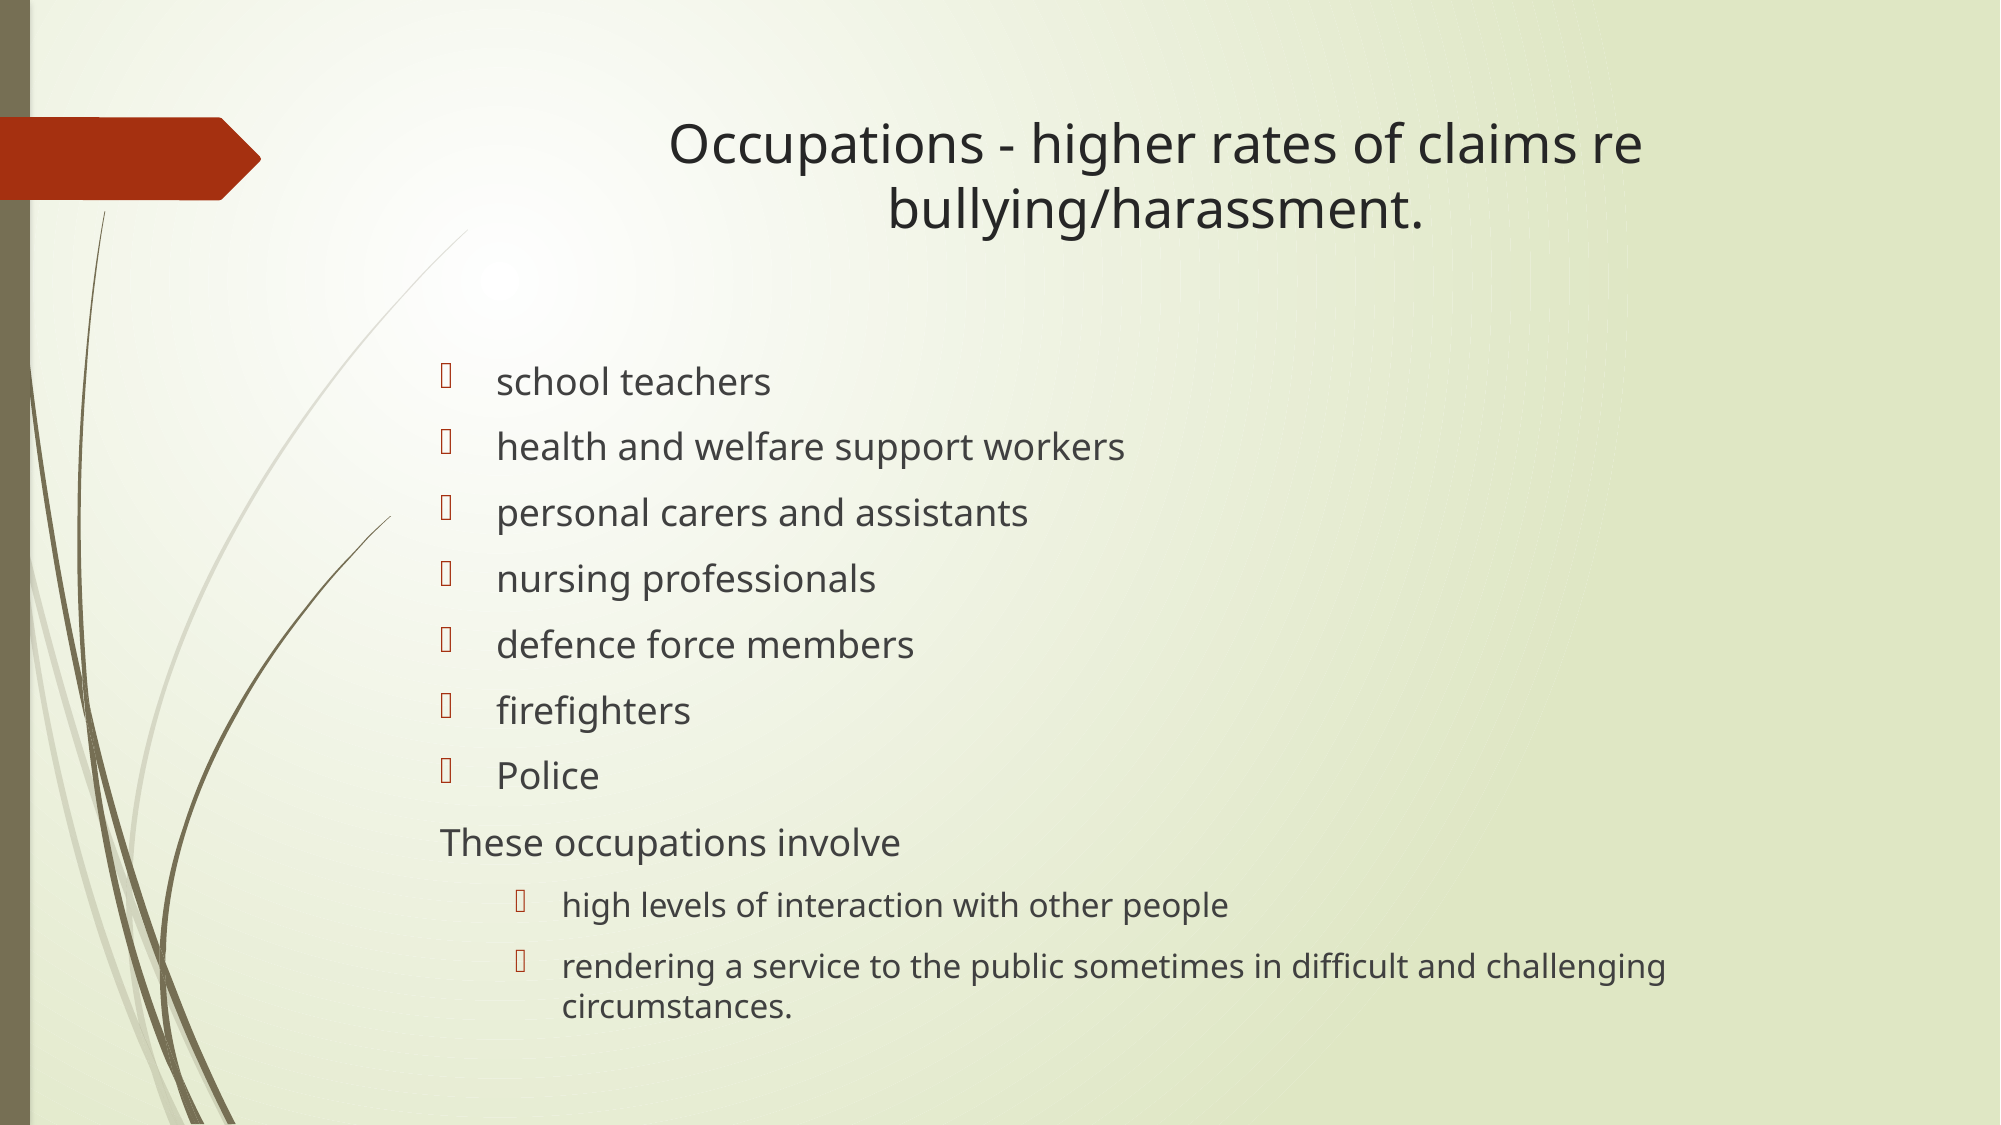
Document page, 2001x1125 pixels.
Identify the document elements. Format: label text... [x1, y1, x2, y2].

list school teachers health and welfare support workers personal carers and assistants nursing professionals defence force members firefighters Police These occupations involve high levels of interaction with other people rendering a service to the public sometimes in difficult and challenging circumstances. [424, 350, 1888, 1067]
title Occupations - higher rates of claims re bullying/harassment. [425, 102, 1888, 313]
